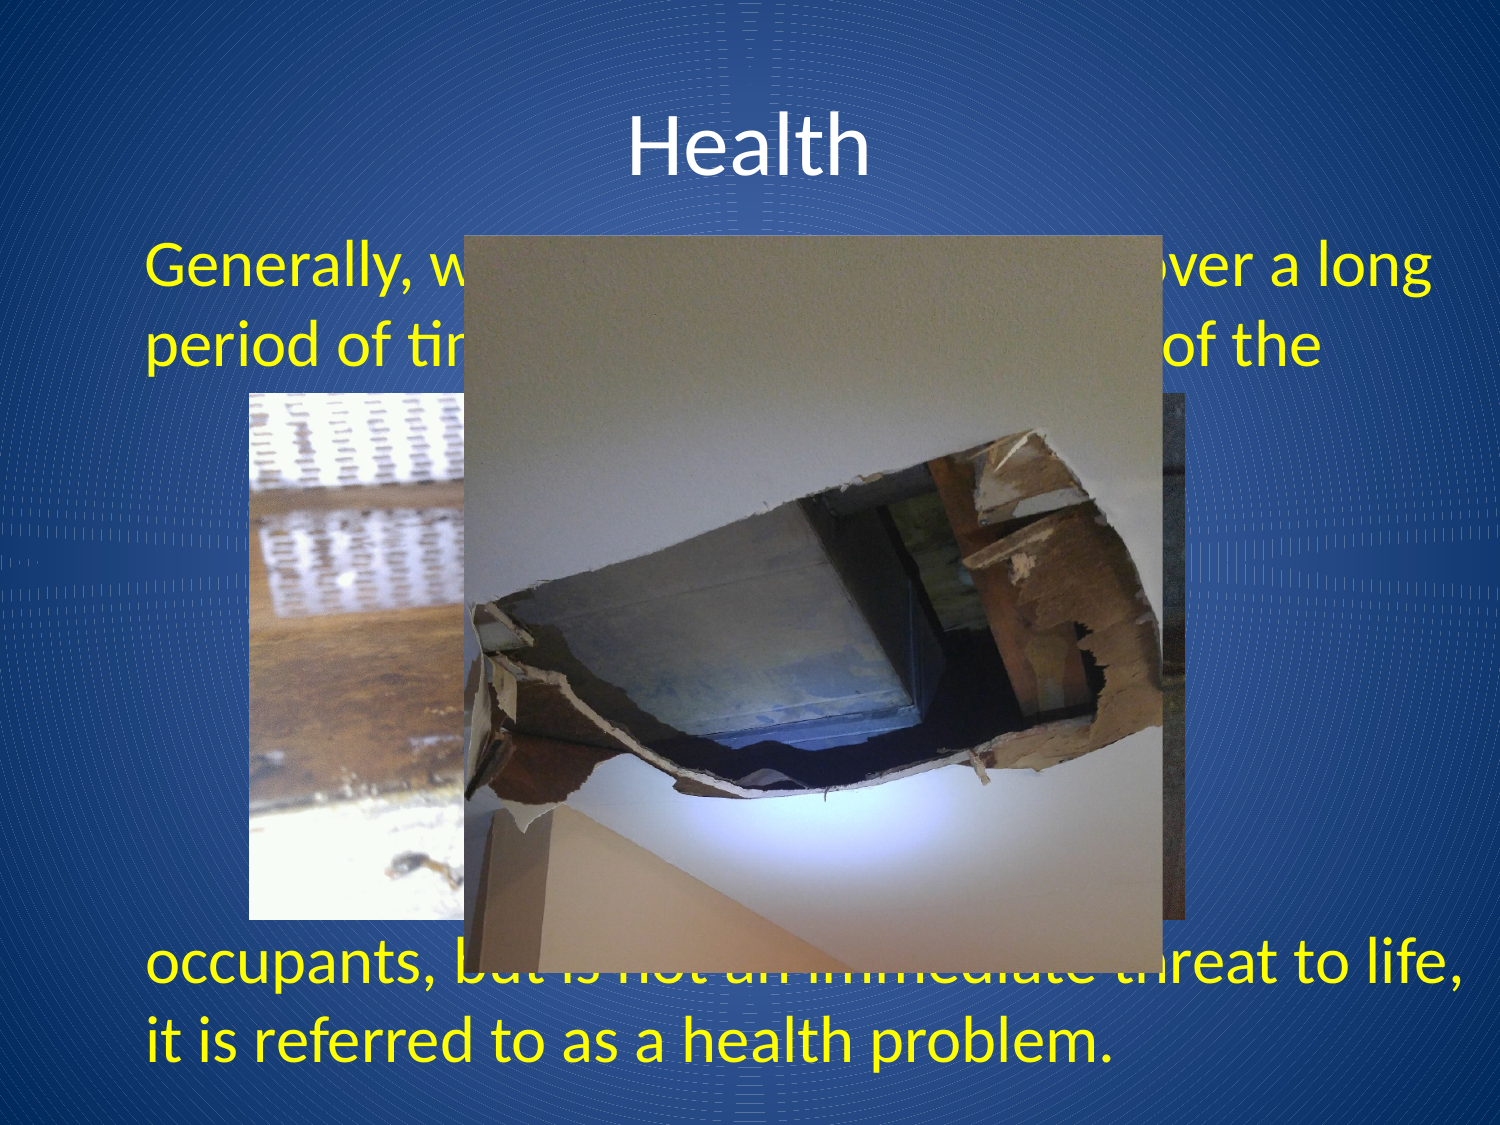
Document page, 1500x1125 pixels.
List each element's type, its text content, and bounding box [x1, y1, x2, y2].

text_box Generally, when a condition existing over a long period of time impairs the well-being of the [130, 212, 1465, 388]
picture [249, 237, 1185, 973]
text_box occupants, but is not an immediate threat to life, it is referred to as a health problem. [130, 908, 1496, 1084]
title Health [75, 45, 1425, 233]
